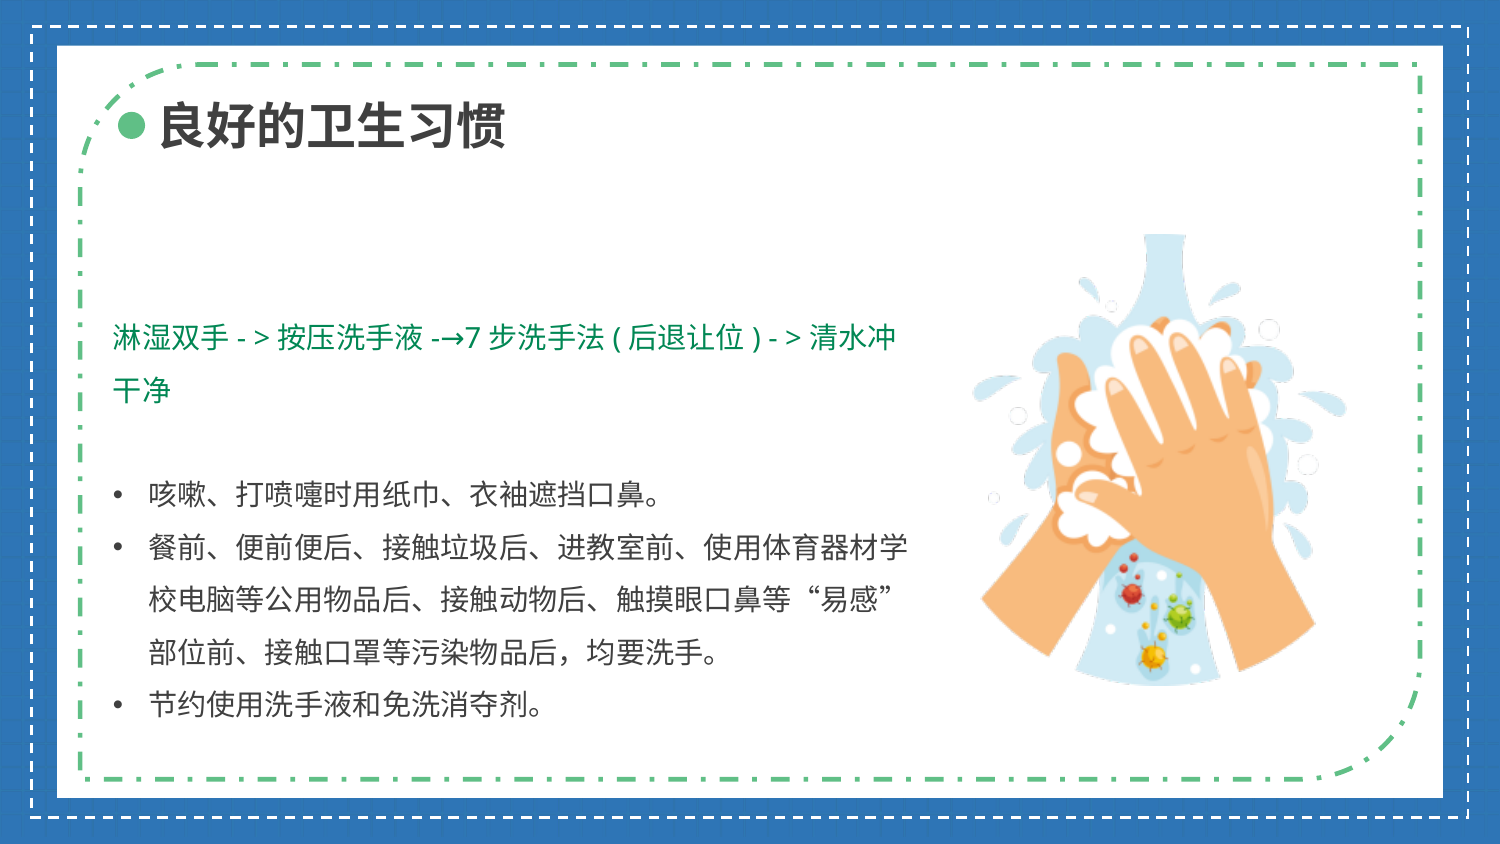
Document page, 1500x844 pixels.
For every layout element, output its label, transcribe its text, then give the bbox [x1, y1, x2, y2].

text_box [ [79, 63, 1421, 781]
text_box 良好的卫生习惯 [145, 89, 726, 161]
text_box [116, 110, 147, 140]
picture [934, 234, 1386, 686]
text_box [0, 0, 1499, 837]
text_box 淋湿双手- >按压洗手液-→7步洗手法(后退让位) - >清水冲干净 咳嗽、打喷嚏时用纸巾、衣袖遮挡口鼻。 餐前、便前便后、接触垃圾后、进教室前、使用体育器材学校电脑等公用物品后、接触动物后、触摸眼口鼻等“易感”部位前、接触口罩等污染物品后，均要洗手。 节约使用洗手液和免洗消夺剂。 [101, 296, 935, 728]
